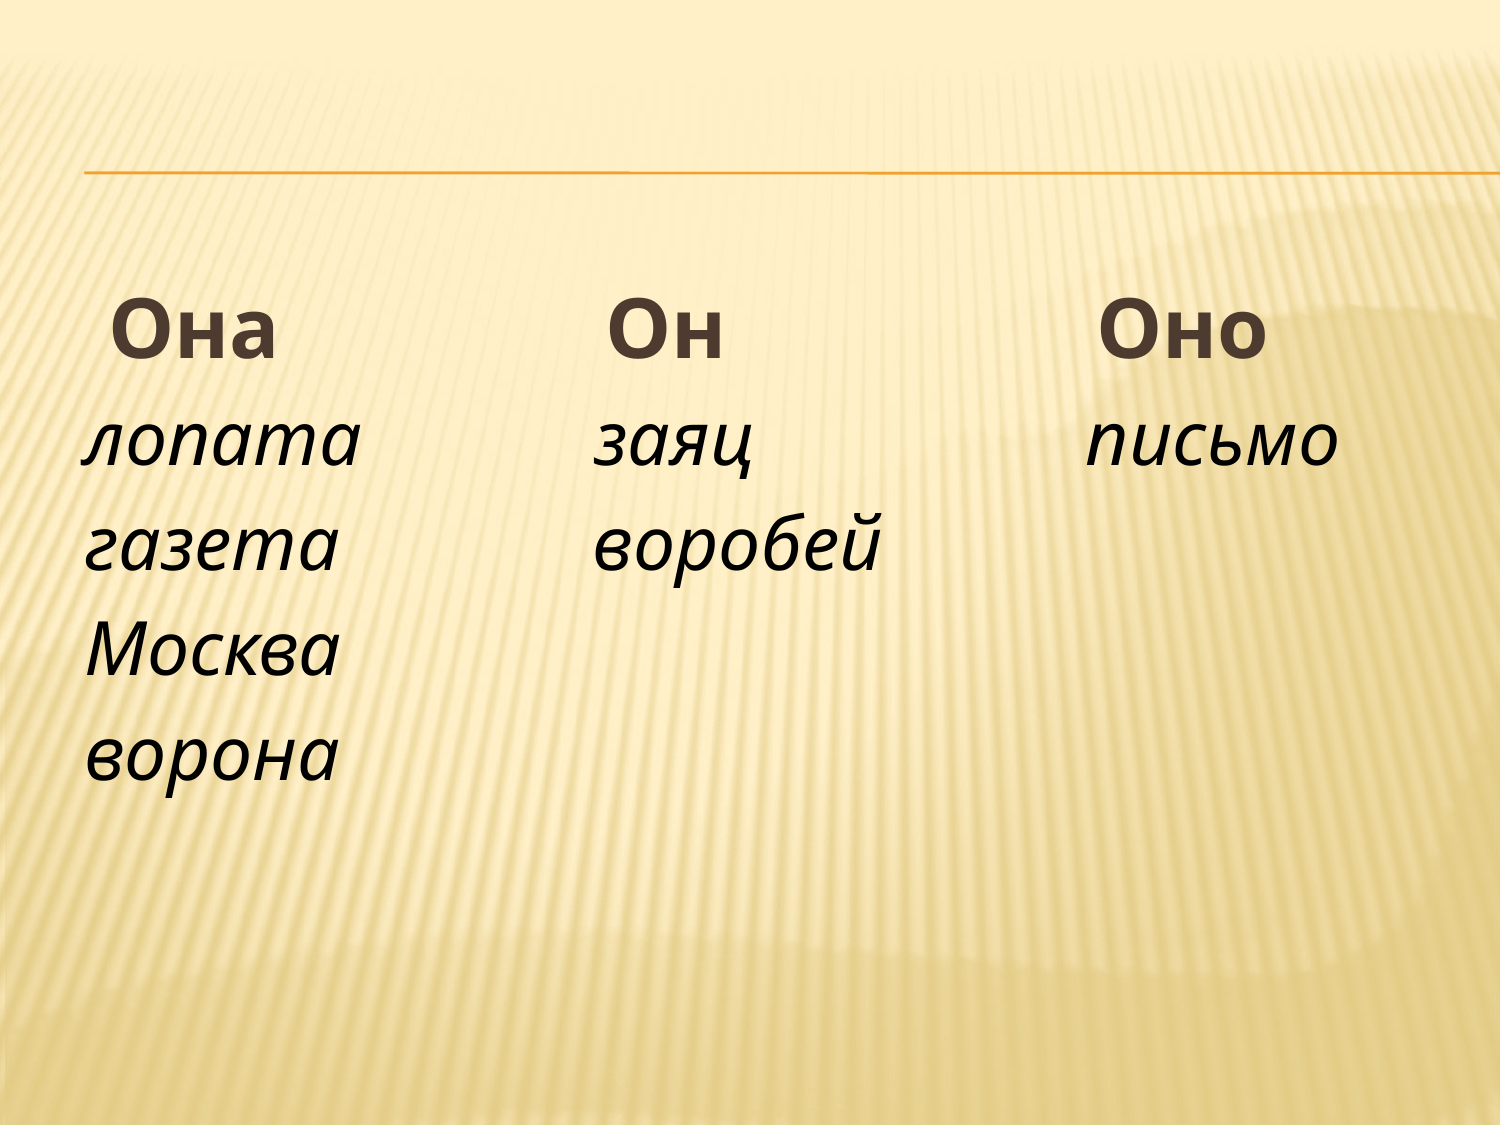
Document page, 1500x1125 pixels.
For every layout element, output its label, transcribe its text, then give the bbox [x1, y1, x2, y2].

list Она Он Оно лопата заяц письмо газета воробей Москва ворона [50, 54, 1475, 998]
